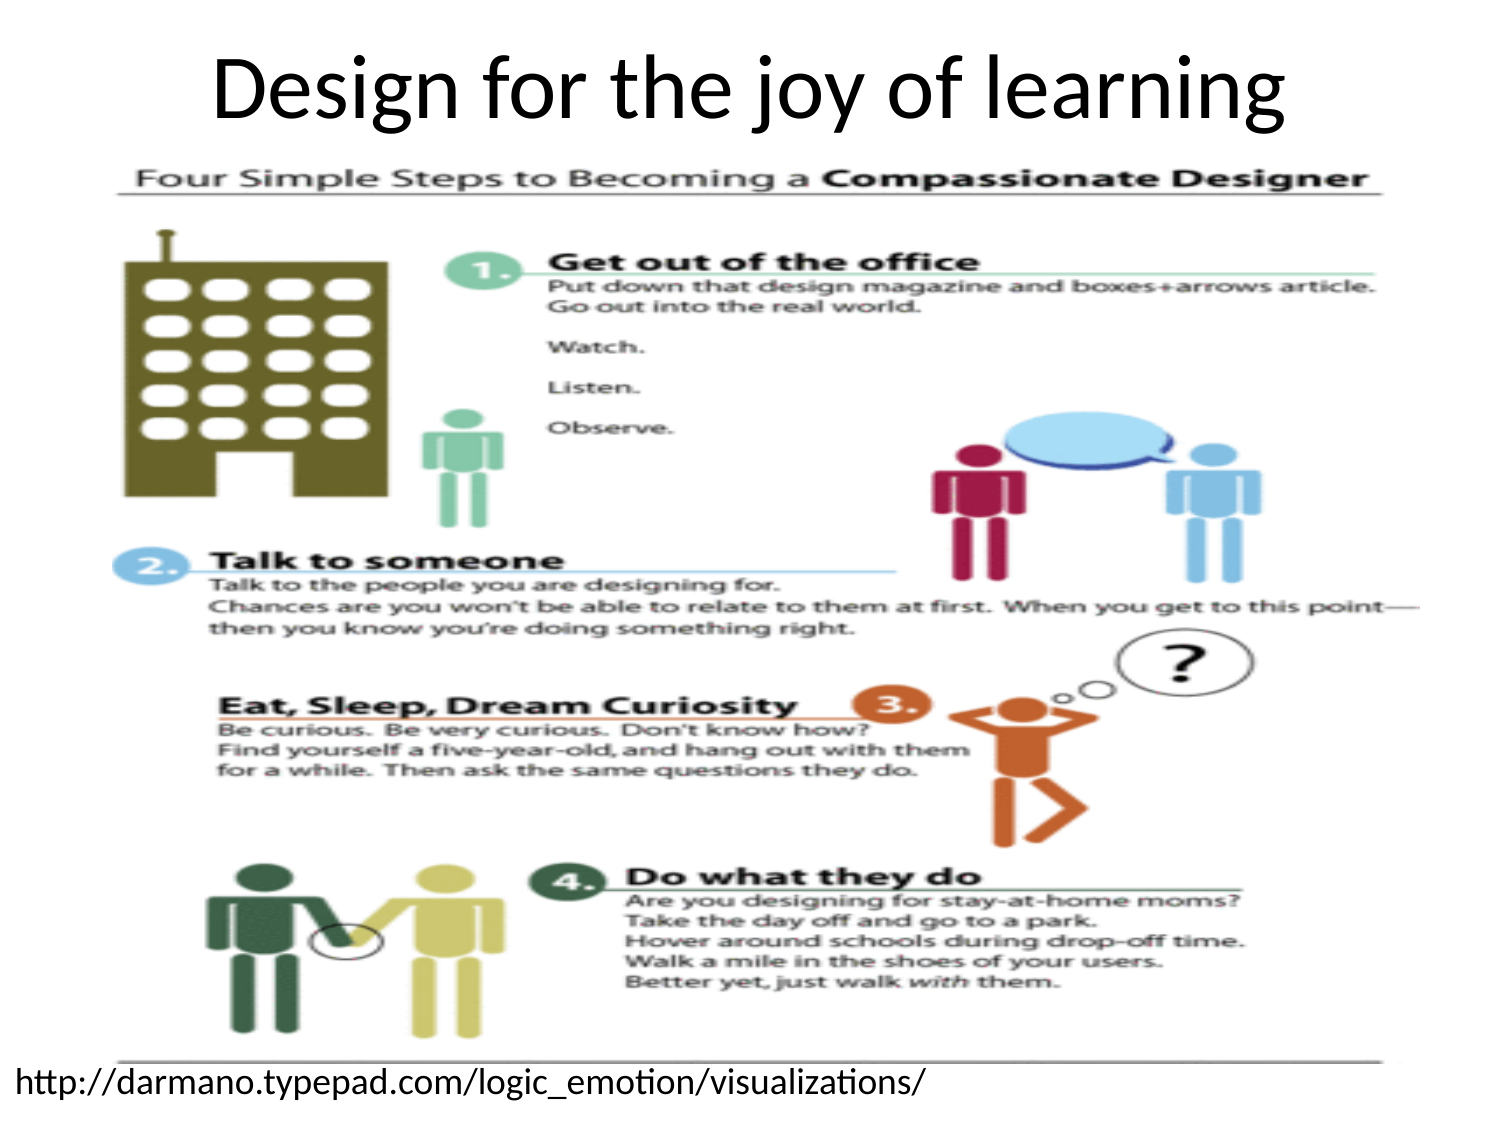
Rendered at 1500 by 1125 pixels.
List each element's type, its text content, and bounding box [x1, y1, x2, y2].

picture [112, 166, 1420, 1065]
text_box http://darmano.typepad.com/logic_emotion/visualizations/ [0, 1049, 1314, 1109]
title Design for the joy of learning [112, 18, 1388, 145]
